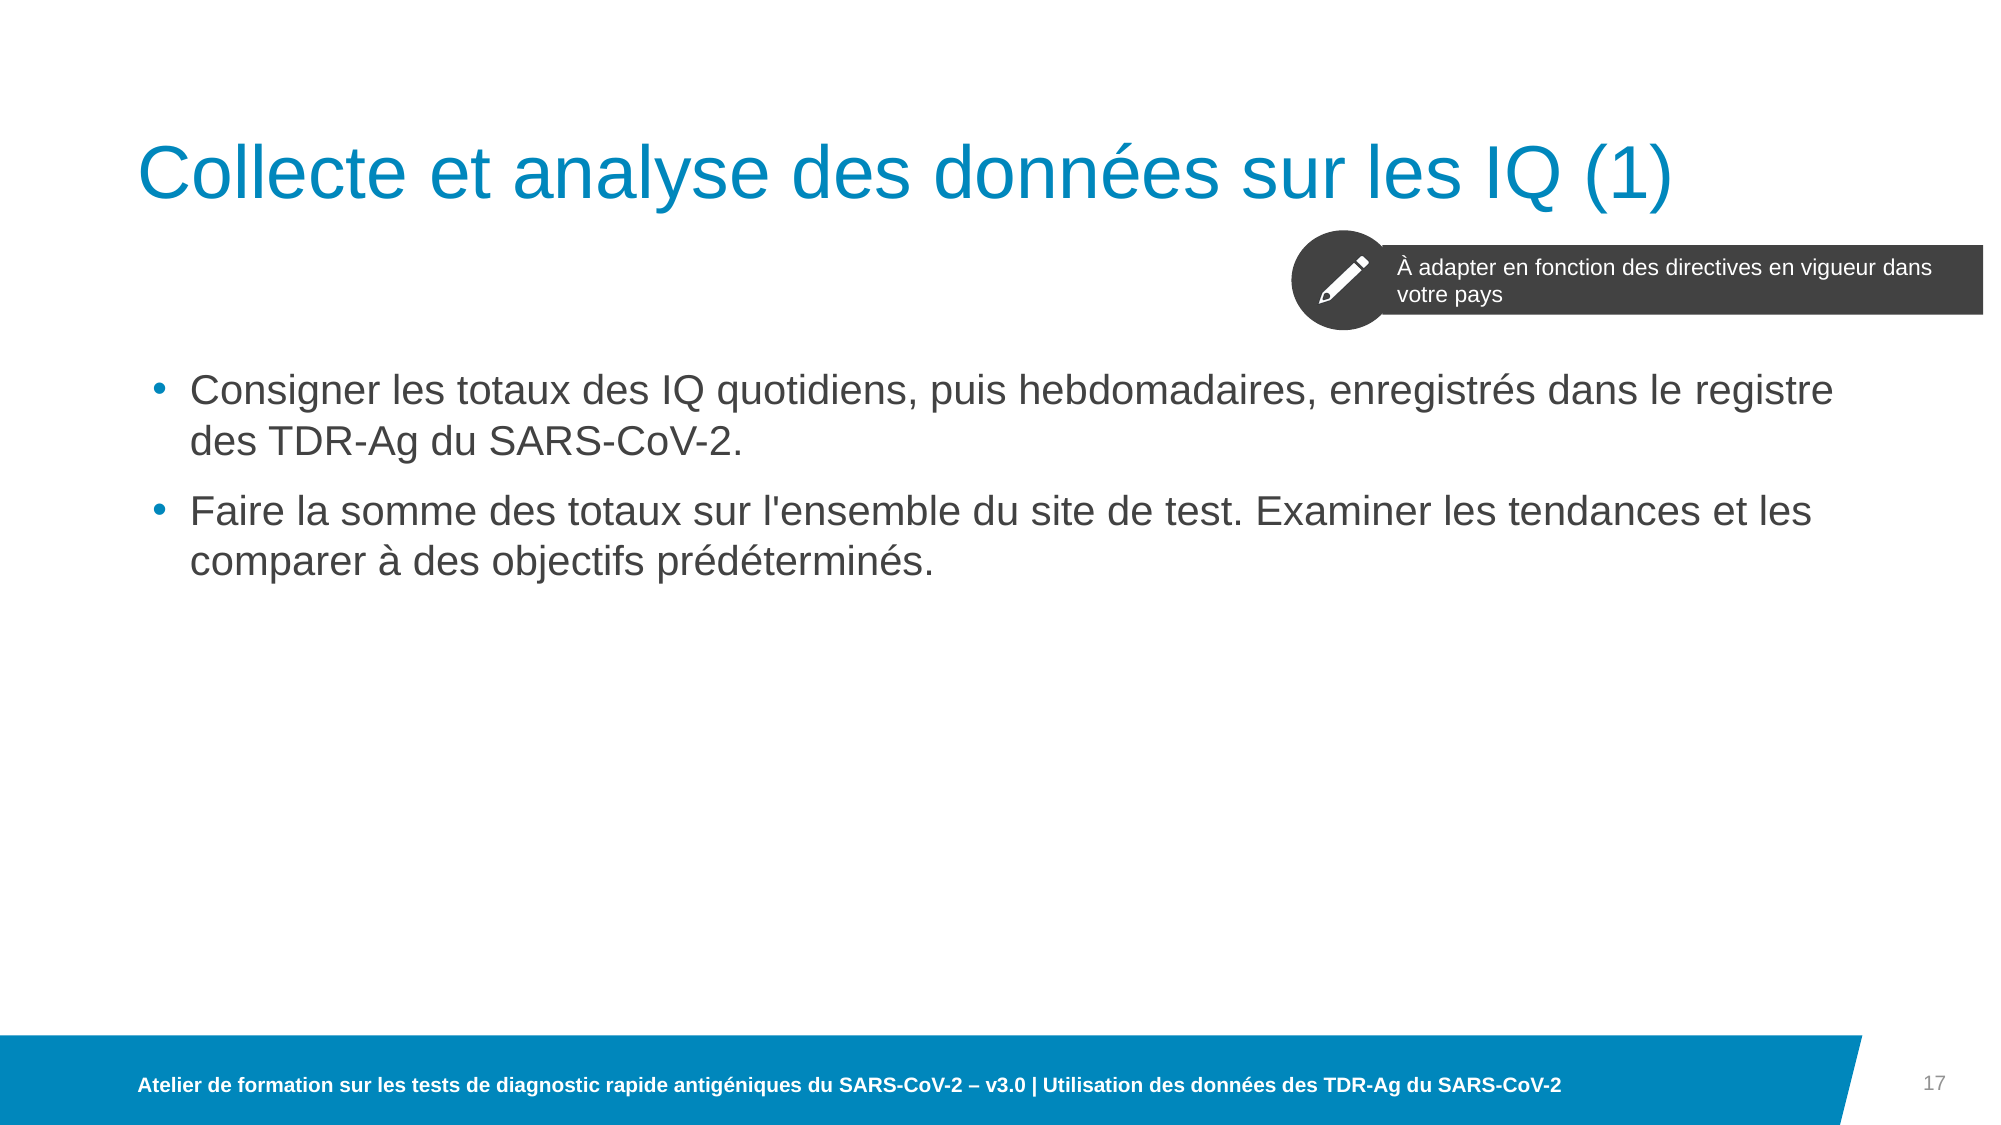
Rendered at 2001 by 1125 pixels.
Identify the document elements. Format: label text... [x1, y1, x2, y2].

title Collecte et analyse des données sur les IQ (1) [137, 59, 1863, 215]
slide_number 17 [1862, 1035, 1947, 1125]
footer Atelier de formation sur les tests de diagnostic rapide antigéniques du SARS-CoV-2 – v3.0 | Utilisation des données des TDR-Ag du SARS-CoV-2 [137, 1042, 1598, 1125]
list Consigner les totaux des IQ quotidiens, puis hebdomadaires, enregistrés dans le registre des TDR-Ag du SARS-CoV-2. Faire la somme des totaux sur l'ensemble du site de test. Examiner les tendances et les comparer à des objectifs prédéterminés. [137, 284, 1863, 1014]
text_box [1292, 231, 1984, 330]
